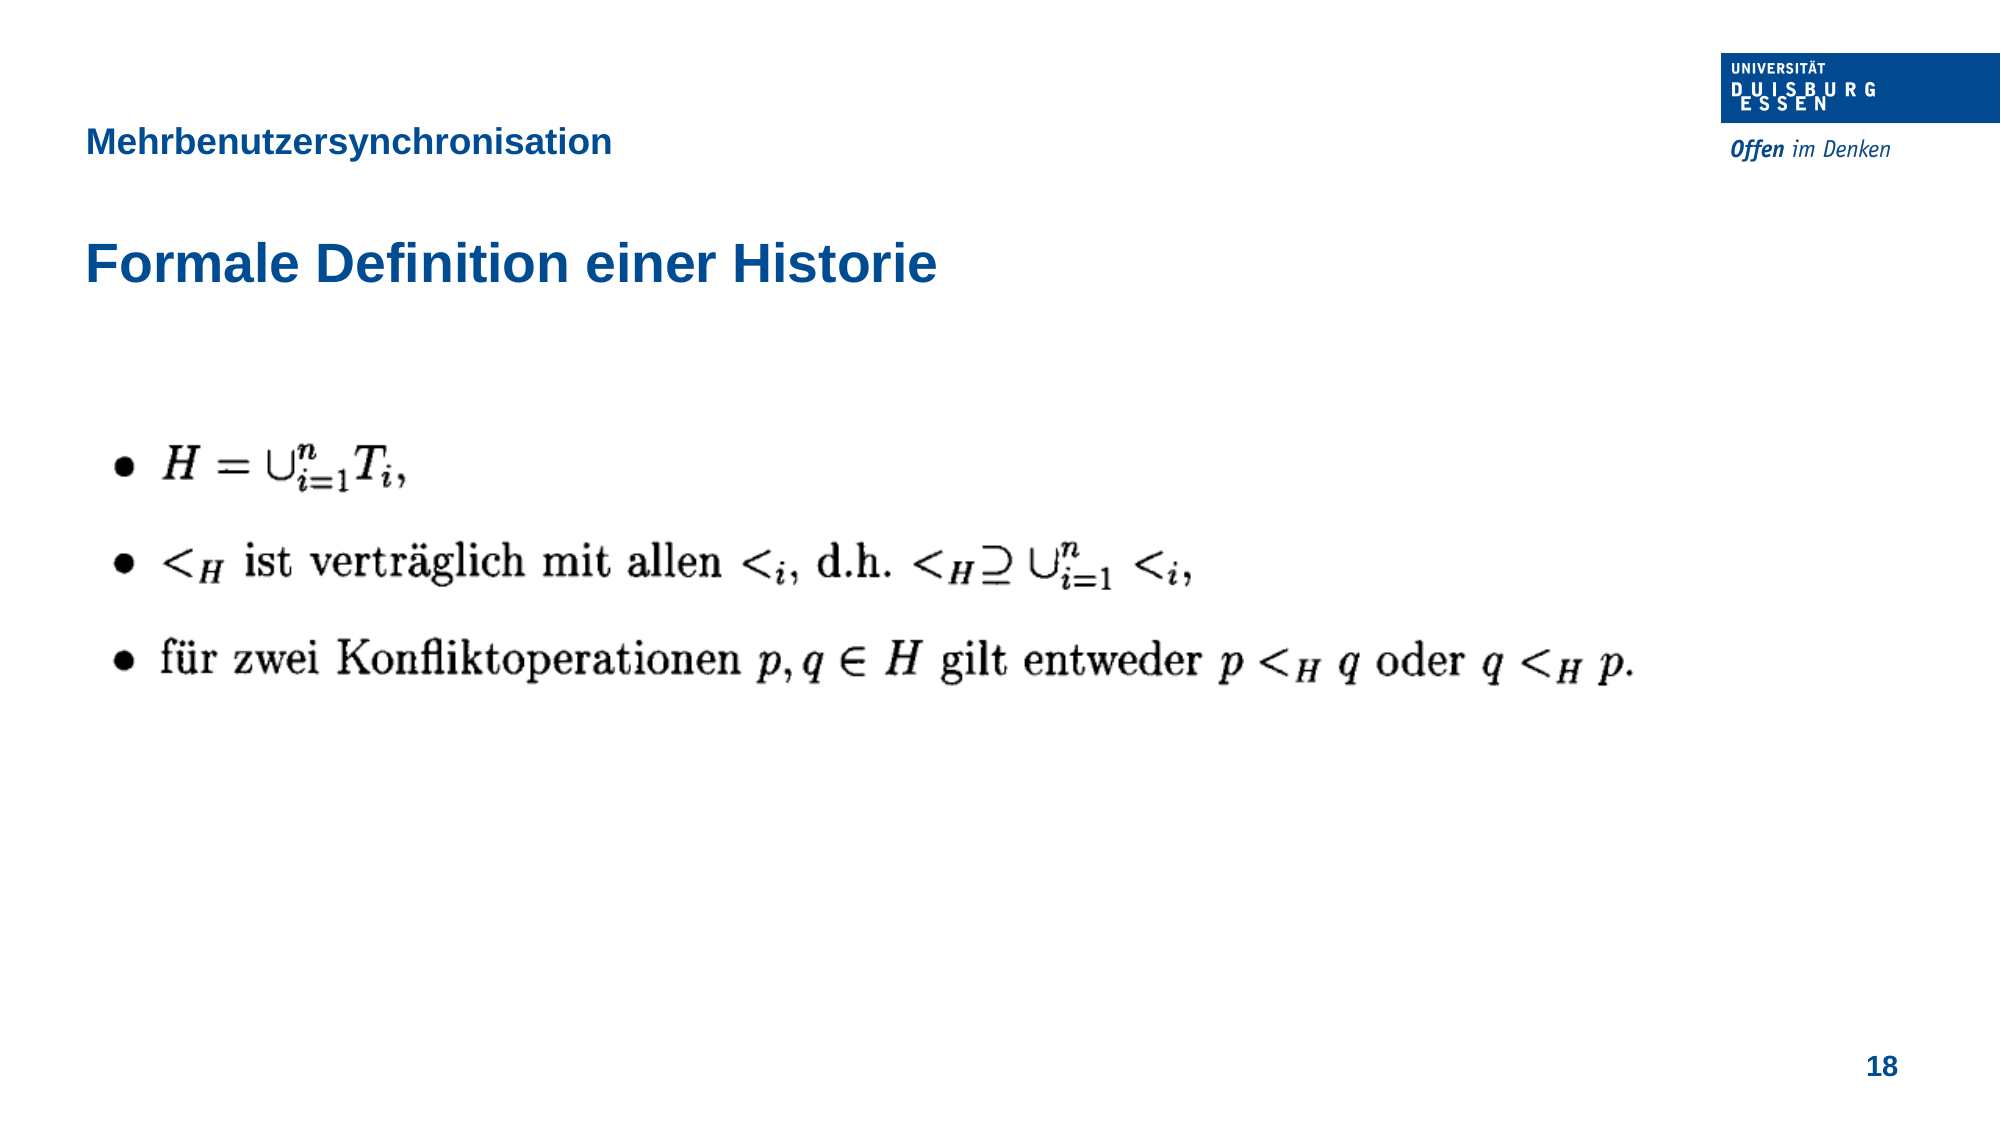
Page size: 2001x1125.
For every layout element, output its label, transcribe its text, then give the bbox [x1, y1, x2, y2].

picture [85, 414, 1660, 711]
picture [1721, 53, 2000, 162]
list Mehrbenutzersynchronisation [85, 122, 1694, 163]
list Formale Definition einer Historie [85, 227, 1694, 303]
slide_number 18 [1677, 1039, 1914, 1081]
